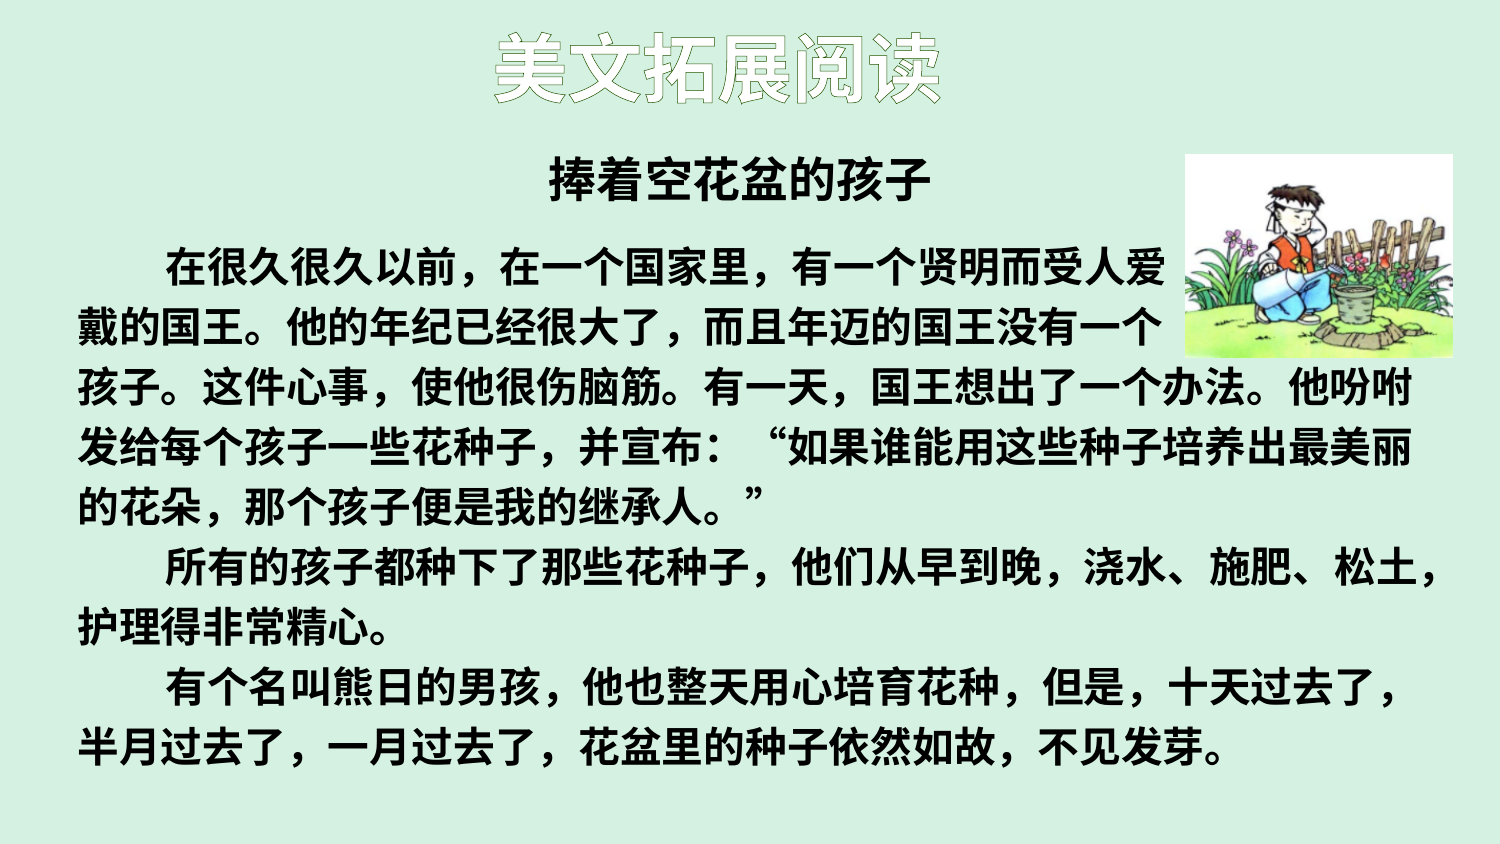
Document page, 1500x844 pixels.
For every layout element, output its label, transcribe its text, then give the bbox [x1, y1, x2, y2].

text_box 在很久很久以前，在一个国家里，有一个贤明而受人爱 戴的国王。他的年纪已经很大了，而且年迈的国王没有一个 孩子。这件心事，使他很伤脑筋。有一天，国王想出了一个办法。他吩咐发给每个孩子一些花种子，并宣布：“如果谁能用这些种子培养出最美丽的花朵，那个孩子便是我的继承人。” 所有的孩子都种下了那些花种子，他们从早到晚，浇水、施肥、松土，护理得非常精心。 有个名叫熊日的男孩，他也整天用心培育花种，但是，十天过去了，半月过去了，一月过去了，花盆里的种子依然如故，不见发芽。 [62, 223, 1455, 778]
picture [1185, 154, 1453, 358]
text_box 捧着空花盆的孩子 [534, 141, 948, 215]
text_box 美文拓展阅读 [477, 14, 957, 119]
